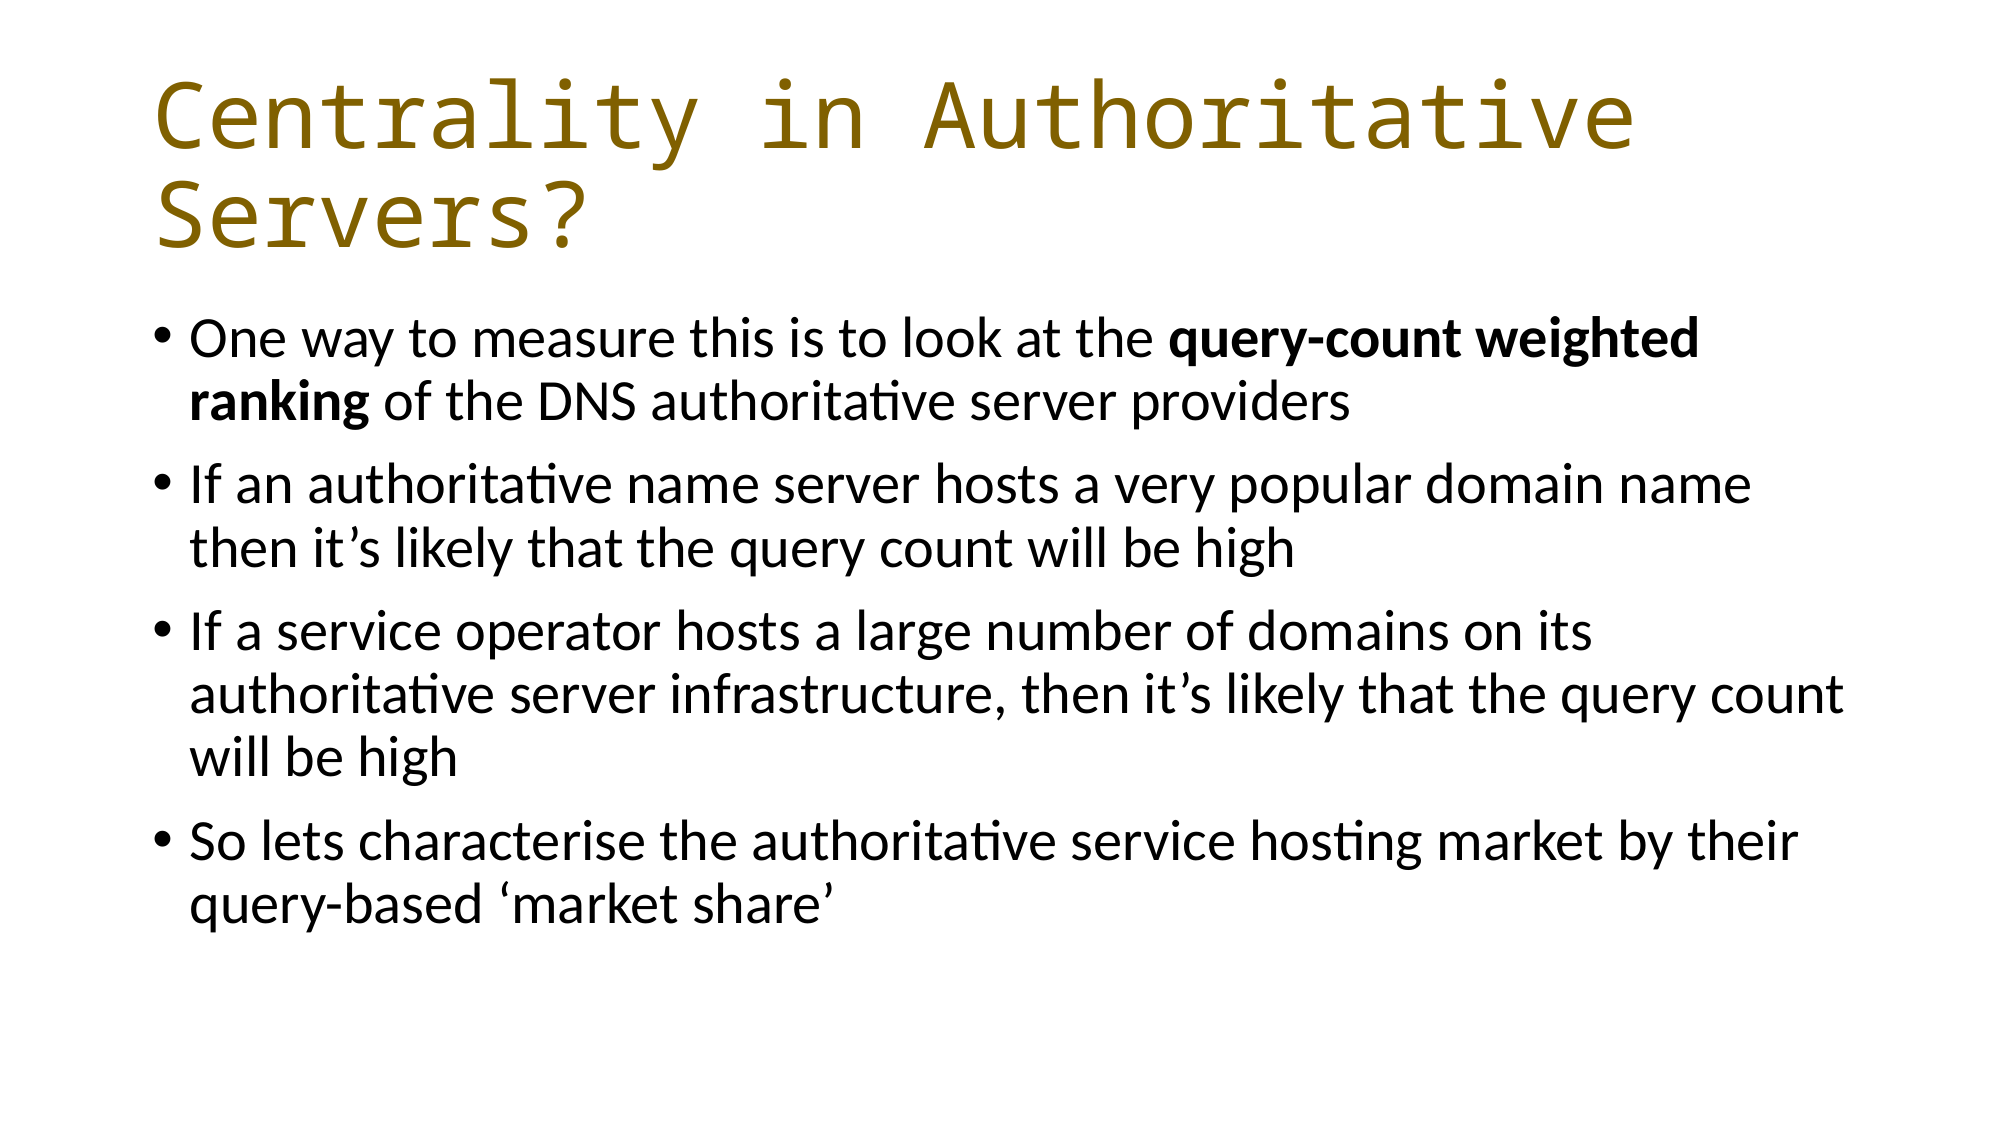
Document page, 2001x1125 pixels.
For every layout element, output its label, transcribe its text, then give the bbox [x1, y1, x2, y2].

list One way to measure this is to look at the query-count weighted ranking of the DNS authoritative server providers If an authoritative name server hosts a very popular domain name then it’s likely that the query count will be high If a service operator hosts a large number of domains on its authoritative server infrastructure, then it’s likely that the query count will be high So lets characterise the authoritative service hosting market by their query-based ‘market share’ [137, 299, 1863, 1014]
title Centrality in Authoritative Servers? [137, 59, 1863, 278]
